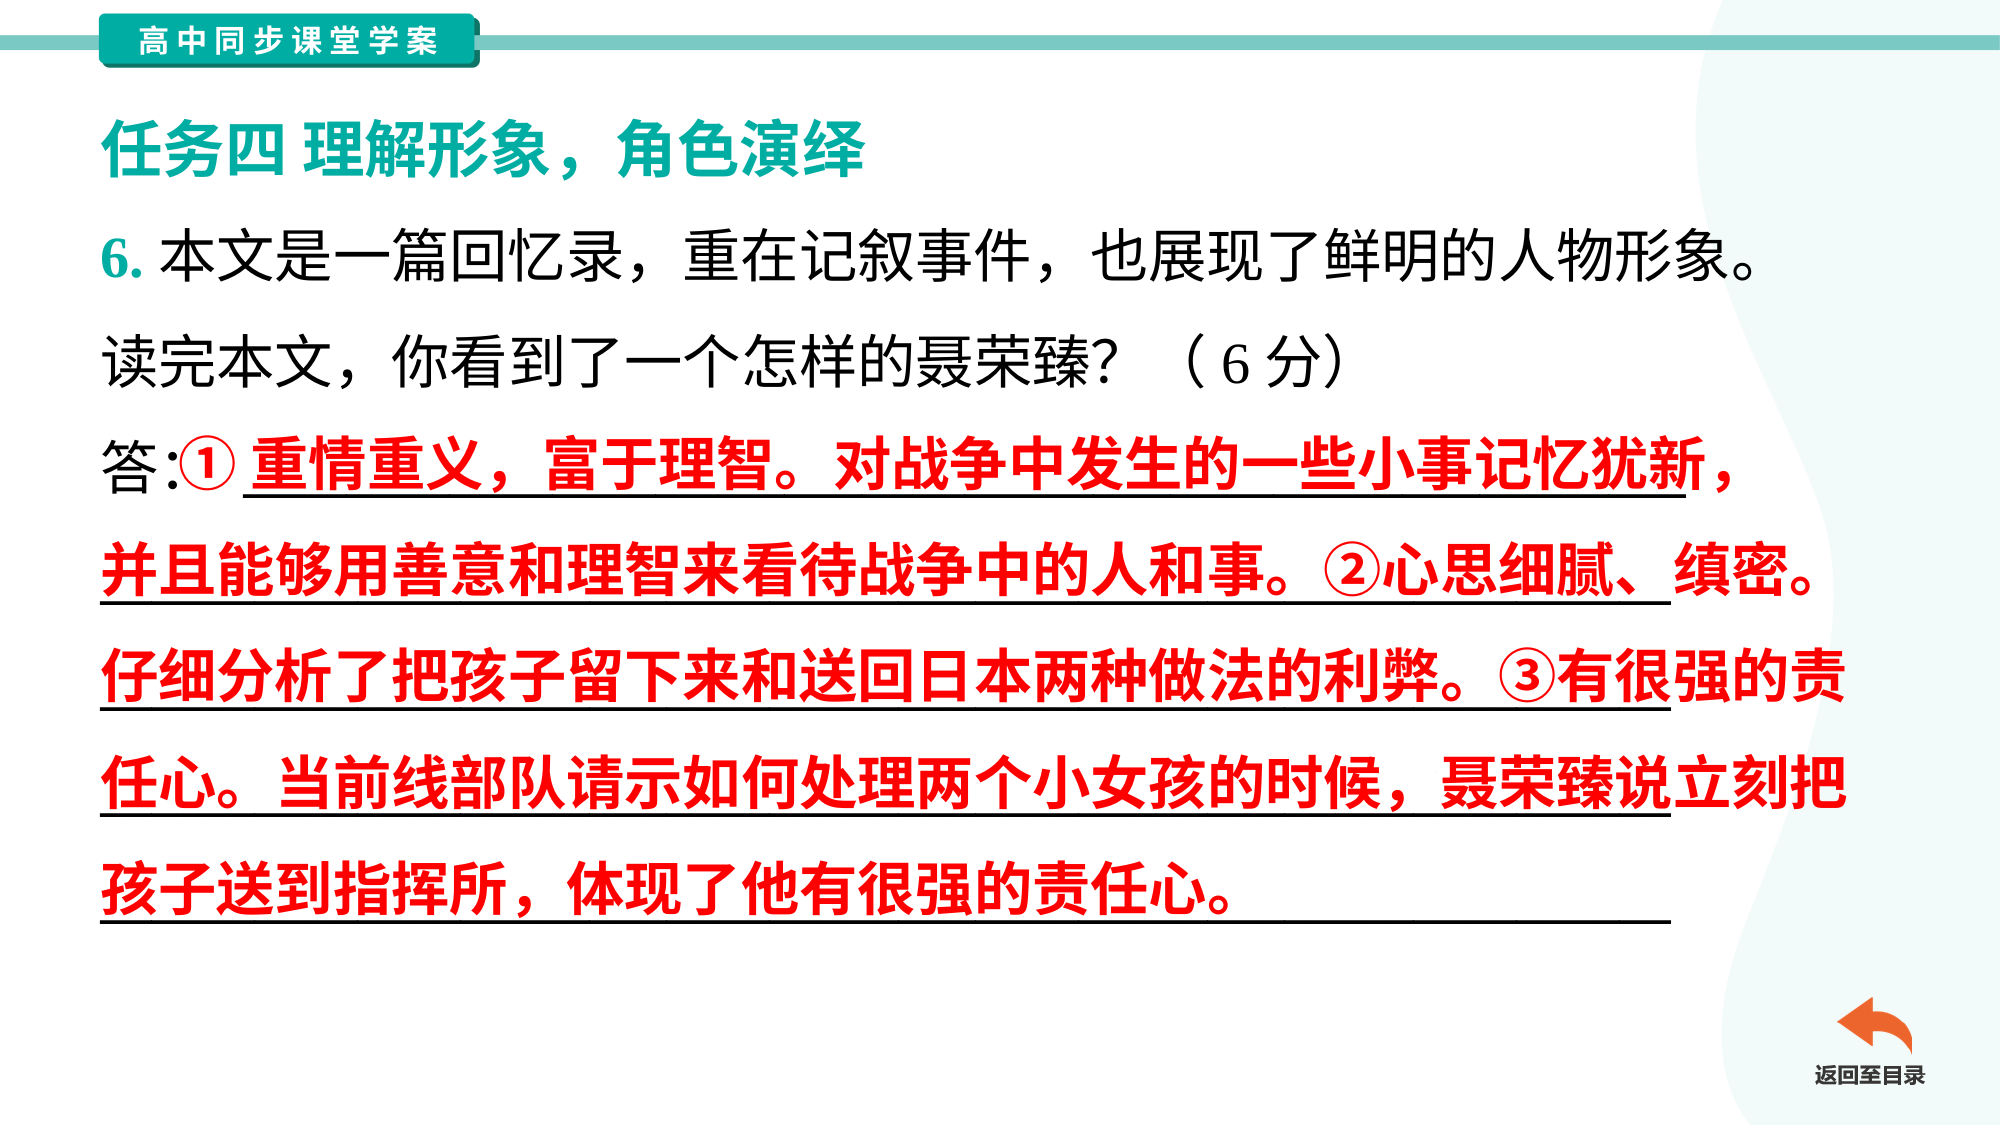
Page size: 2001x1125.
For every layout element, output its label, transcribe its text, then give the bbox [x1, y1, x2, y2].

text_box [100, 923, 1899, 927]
text_box 6.本文是一篇回忆录，重在记叙事件，也展现了鲜明的人物形象。 读完本文，你看到了一个怎样的聂荣臻？（6分） 答： ________________________________________________________ _____________________________________________________________ _____________________________________________________________ _____________________________________________________________ _____________________________________________________________ [100, 182, 1899, 390]
text_box 任务四 理解形象，角色演绎 [100, 76, 1899, 182]
picture [0, 0, 2000, 1125]
text_box ①重情重义，富于理智。对战争中发生的一些小事记忆犹新， 并且能够用善意和理智来看待战争中的人和事。②心思细腻、缜密。 仔细分析了把孩子留下来和送回日本两种做法的利弊。③有很强的责 任心。当前线部队请示如何处理两个小女孩的时候，聂荣臻说立刻把 孩子送到指挥所，体现了他有很强的责任心。 [100, 390, 1899, 923]
